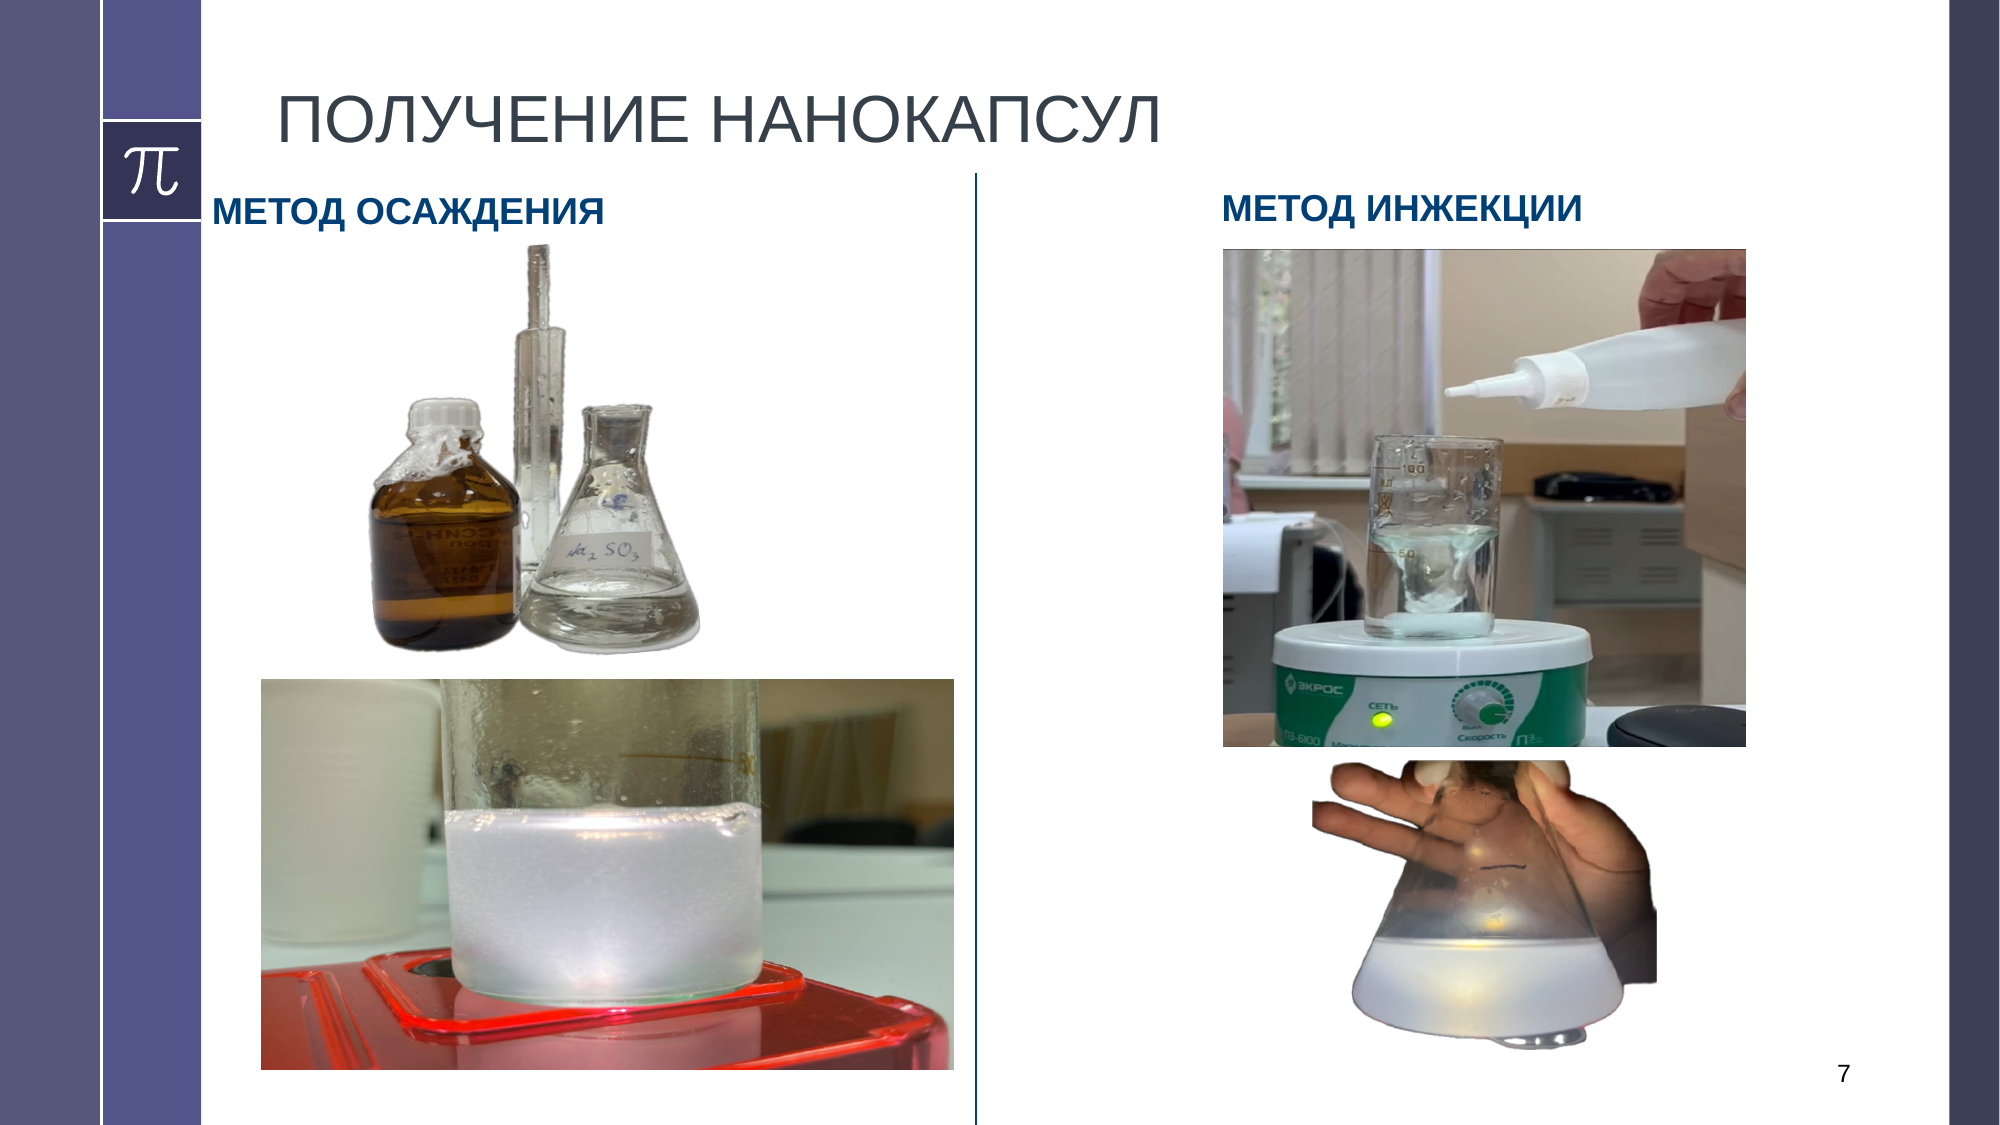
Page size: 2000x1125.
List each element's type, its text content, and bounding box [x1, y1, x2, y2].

text_box ‹#› [1766, 1042, 1867, 1103]
text_box МЕТОД ИНЖЕКЦИИ [1221, 176, 1852, 237]
picture [261, 679, 955, 1070]
picture [343, 240, 701, 675]
text_box МЕТОД ОСАЖДЕНИЯ [980, 179, 1407, 240]
text_box МЕТОД ОСАЖДЕНИЯ [196, 179, 972, 241]
picture [1222, 249, 1746, 748]
picture [1311, 759, 1657, 1050]
title ПОЛУЧЕНИЕ НАНОКАПСУЛ [261, 29, 1867, 164]
